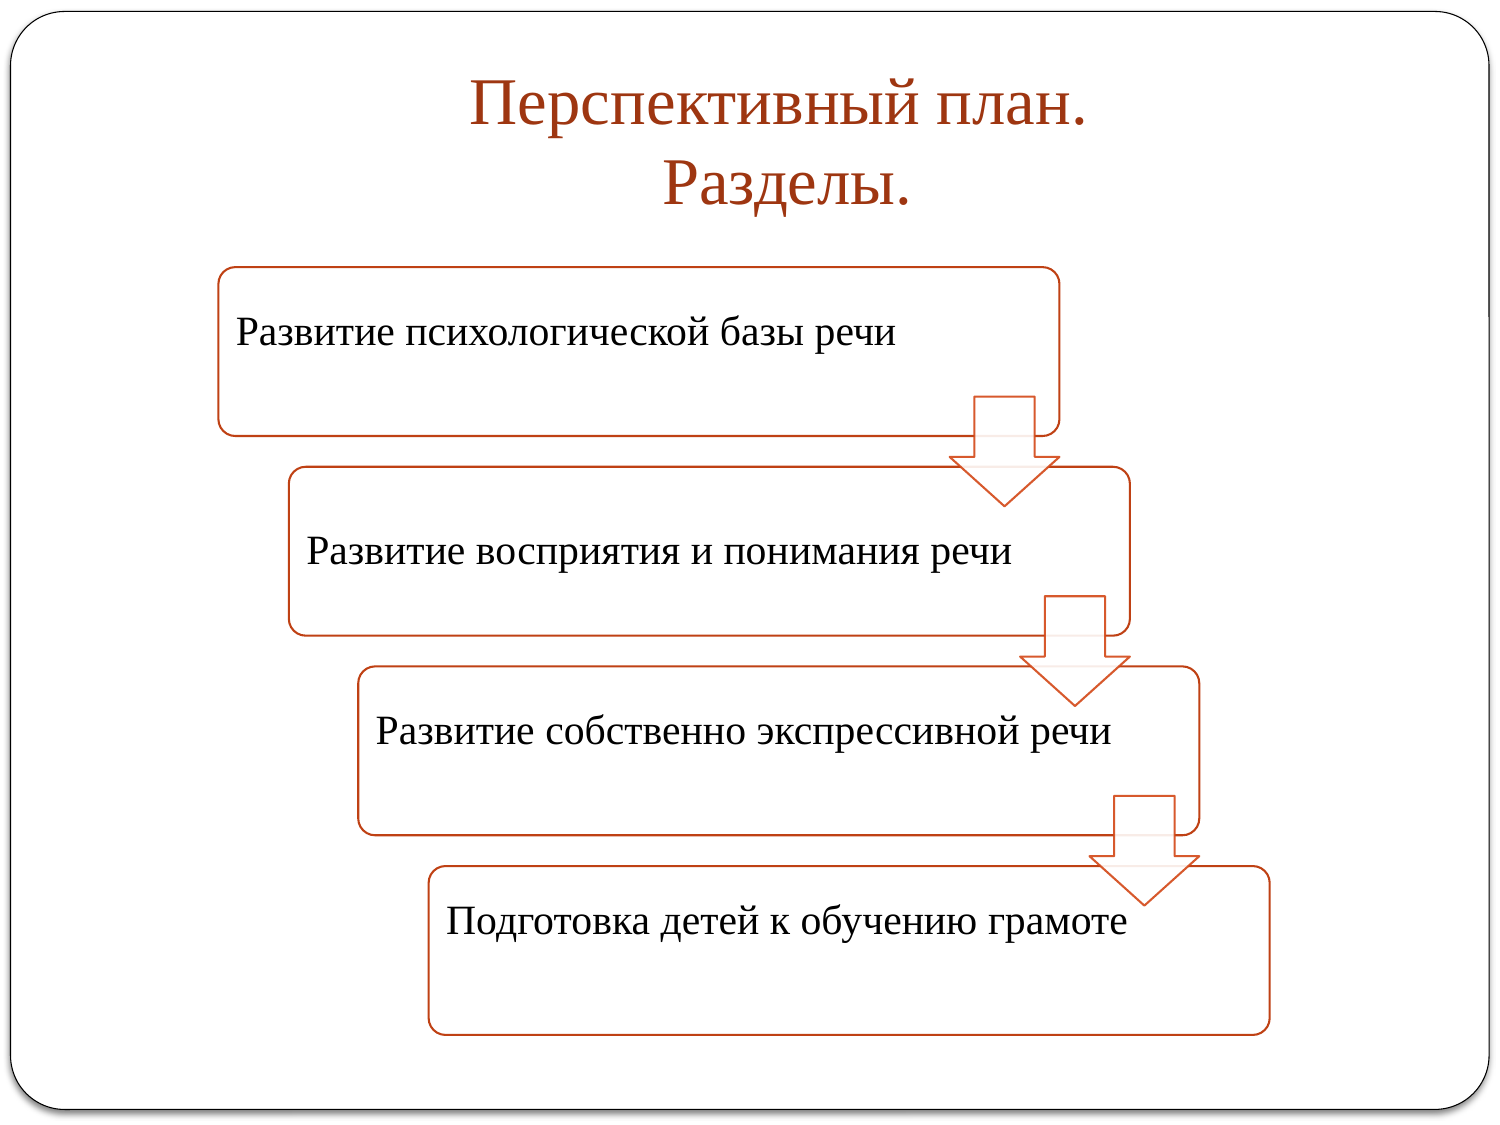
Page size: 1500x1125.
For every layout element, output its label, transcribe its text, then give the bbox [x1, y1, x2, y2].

title Перспективный план. Разделы. [150, 45, 1425, 233]
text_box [218, 266, 1270, 1036]
